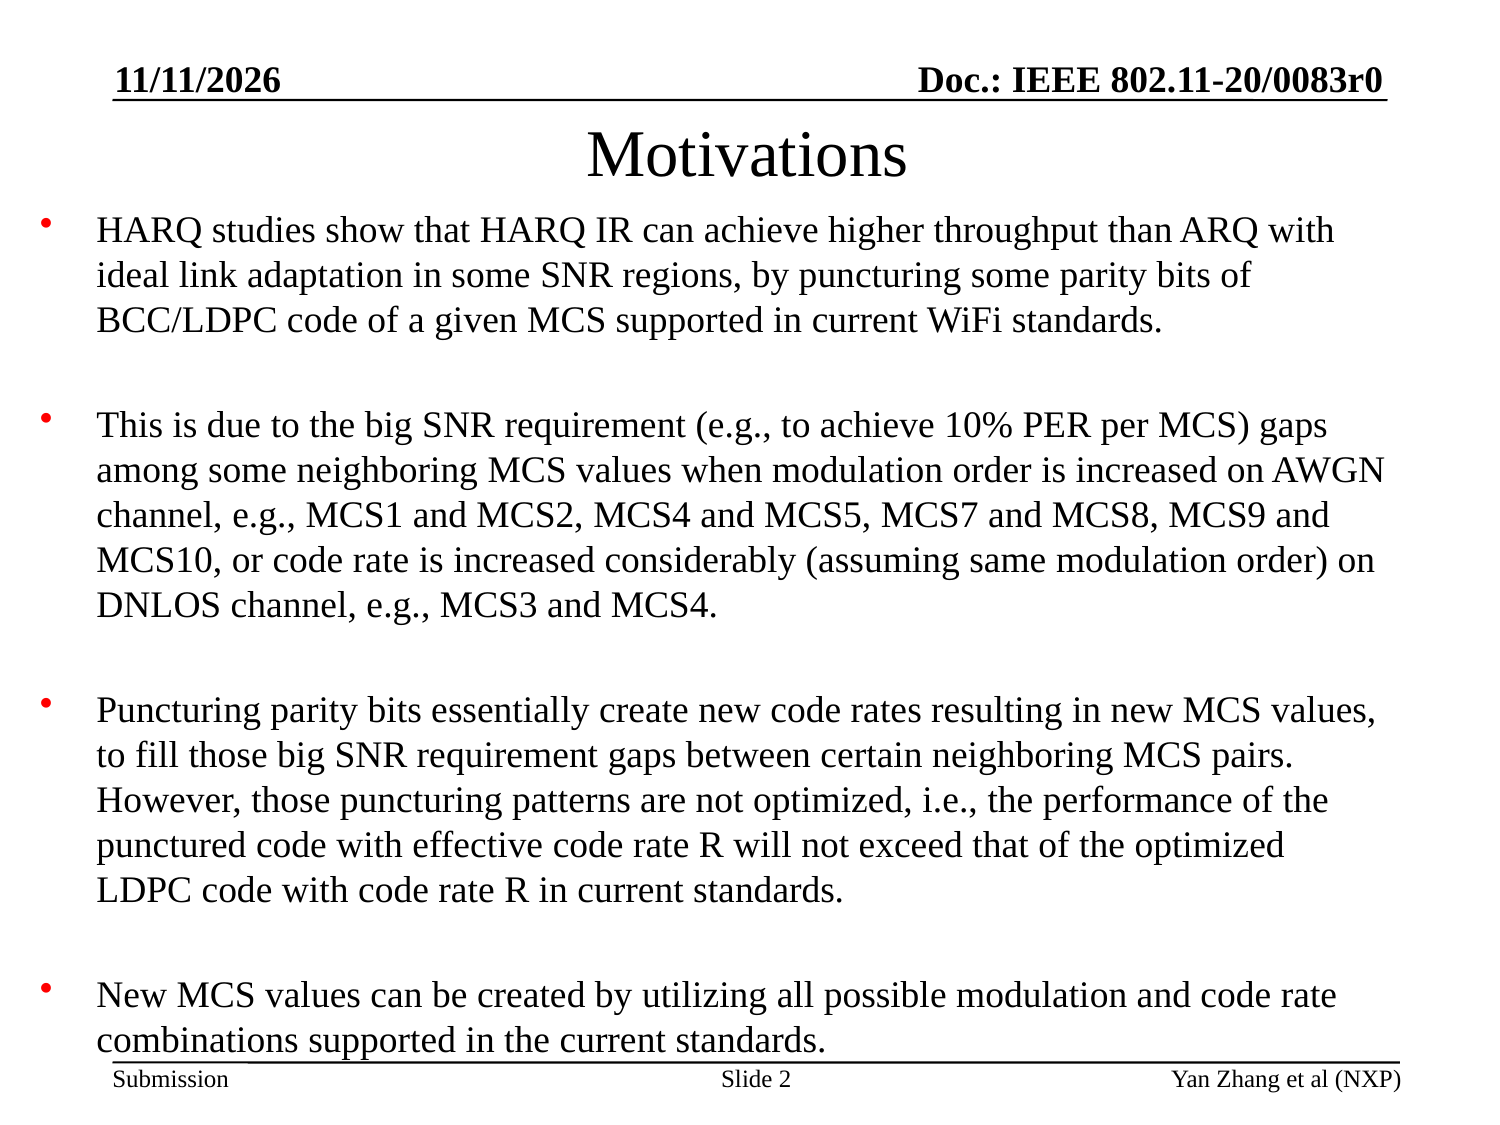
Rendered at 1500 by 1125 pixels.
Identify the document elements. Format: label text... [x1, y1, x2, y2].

footer Yan Zhang et al (NXP) [1073, 1061, 1402, 1093]
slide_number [114, 54, 368, 101]
slide_number Slide 2 [712, 1061, 800, 1093]
list HARQ studies show that HARQ IR can achieve higher throughput than ARQ with ideal link adaptation in some SNR regions, by puncturing some parity bits of BCC/LDPC code of a given MCS supported in current WiFi standards. This is due to the big SNR requirement (e.g., to achieve 10% PER per MCS) gaps among some neighboring MCS values when modulation order is increased on AWGN channel, e.g., MCS1 and MCS2, MCS4 and MCS5, MCS7 and MCS8, MCS9 and MCS10, or code rate is increased considerably (assuming same modulation order) on DNLOS channel, e.g., MCS3 and MCS4. Puncturing parity bits essentially create new code rates resulting in new MCS values, to fill those big SNR requirement gaps between certain neighboring MCS pairs. However, those puncturing patterns are not optimized, i.e., the performance of the punctured code with effective code rate R will not exceed that of the optimized LDPC code with code rate R in current standards. New MCS values can be created by utilizing all possible modulation and code rate combinations supported in the current standards. [24, 196, 1402, 1093]
title Motivations [109, 99, 1386, 196]
